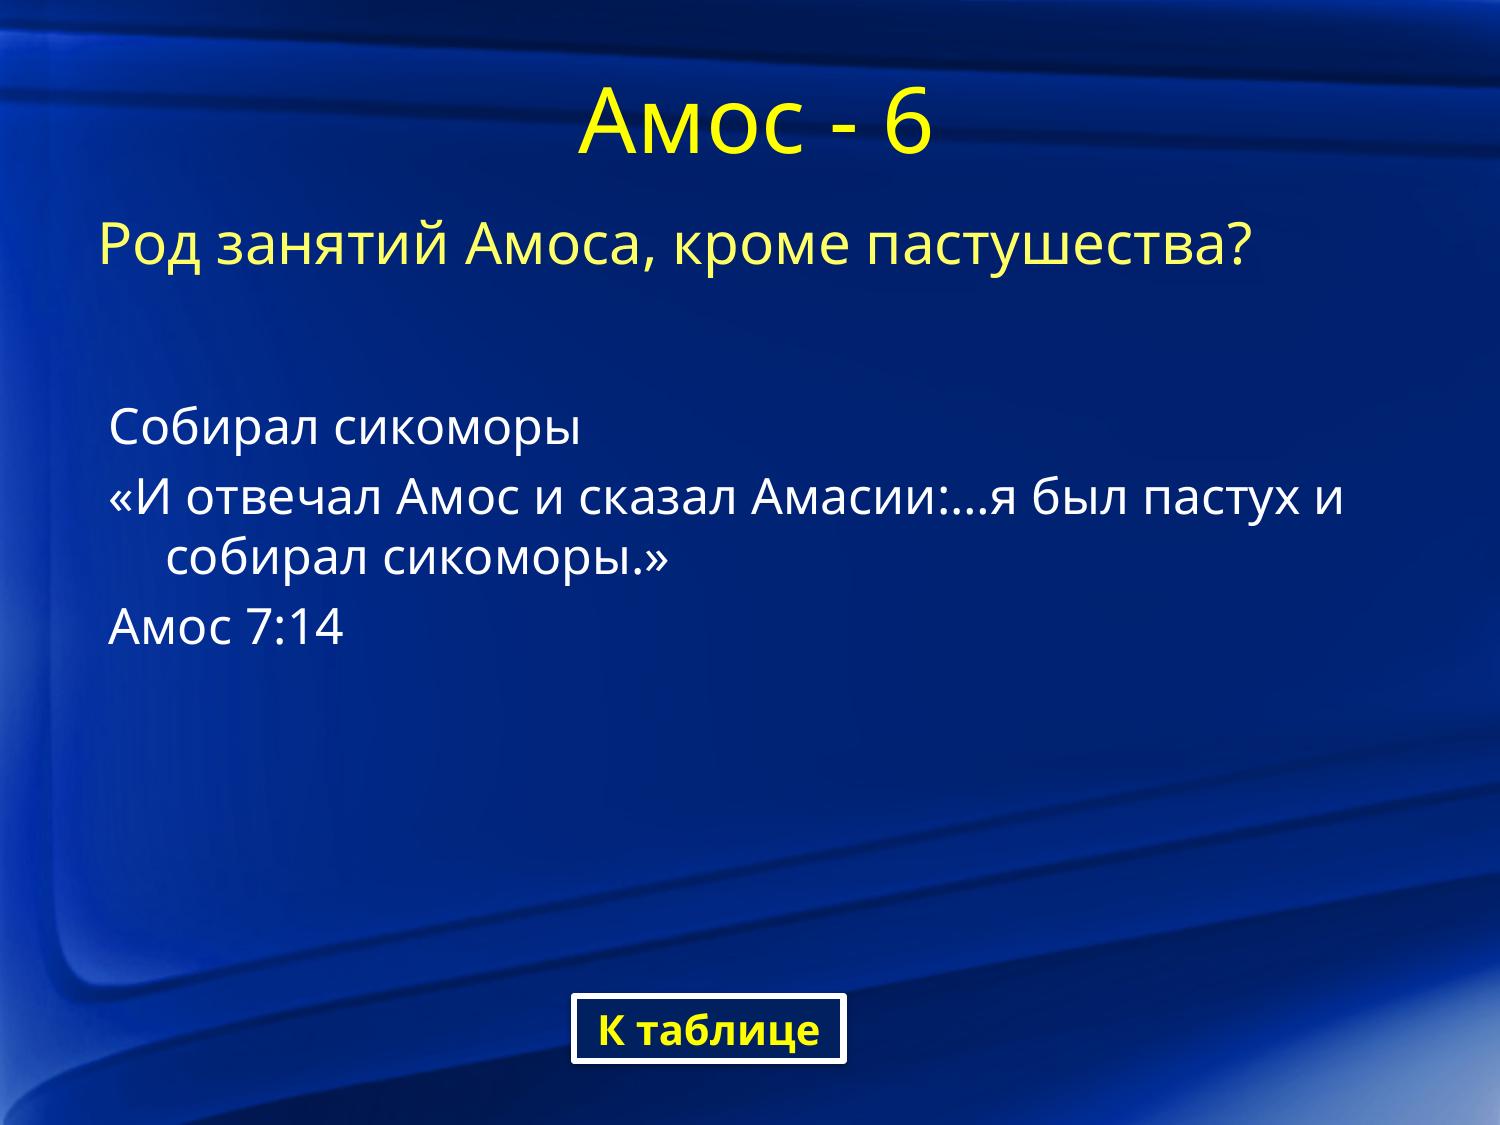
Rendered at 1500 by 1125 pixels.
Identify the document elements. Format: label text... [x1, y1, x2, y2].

text_box К таблице [571, 993, 847, 1064]
list Род занятий Амоса, кроме пастушества? [82, 199, 1390, 387]
list Собирал сикоморы «И отвечал Амос и сказал Амасии:…я был пастух и собирал сикоморы.» Амос 7:14 [93, 386, 1383, 868]
picture [0, 0, 1500, 1125]
title Амос - 6 [82, 23, 1432, 211]
